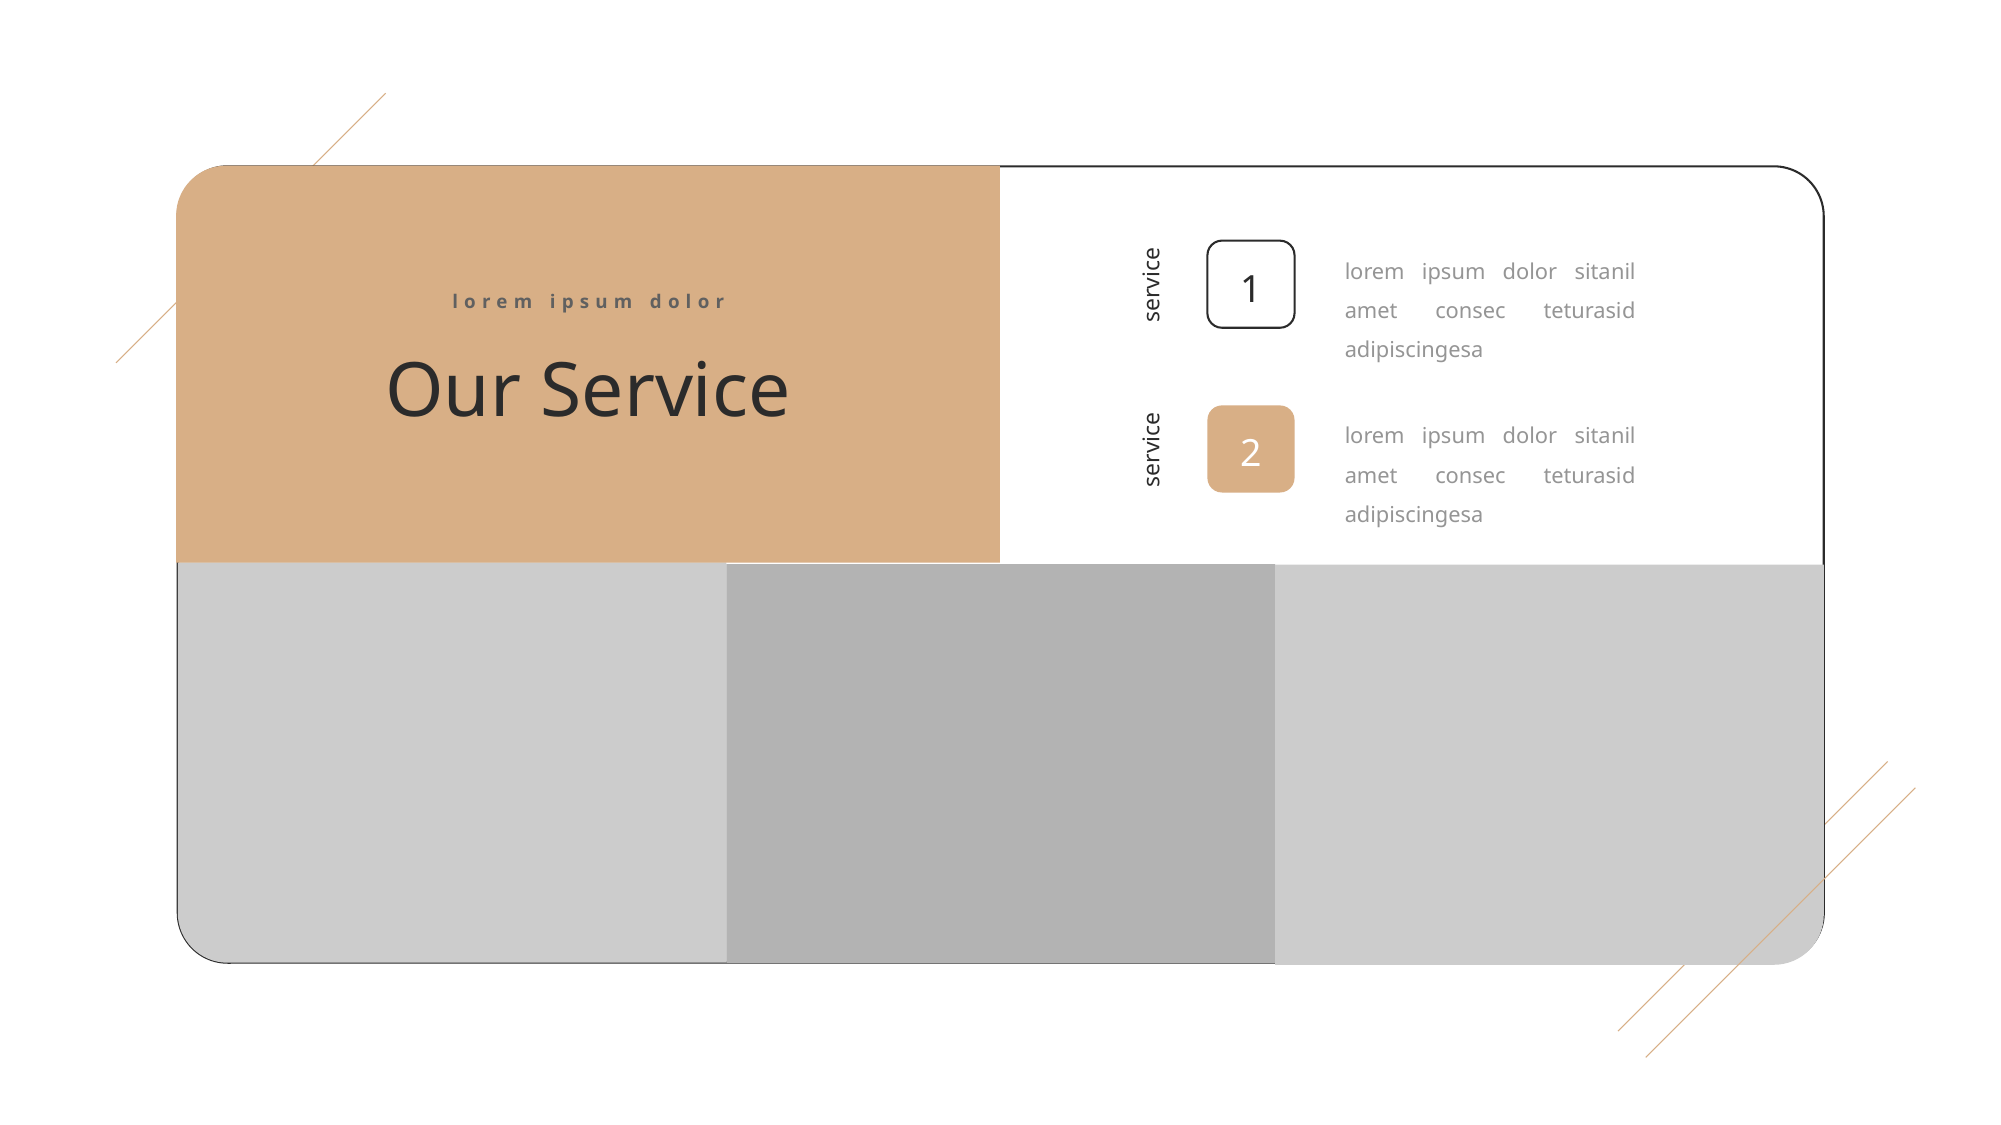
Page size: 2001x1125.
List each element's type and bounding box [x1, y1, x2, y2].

text_box [175, 164, 1001, 564]
picture [177, 564, 1824, 965]
text_box [1128, 221, 1651, 349]
text_box [308, 271, 868, 441]
text_box [1645, 787, 1916, 1058]
text_box [1128, 385, 1651, 514]
